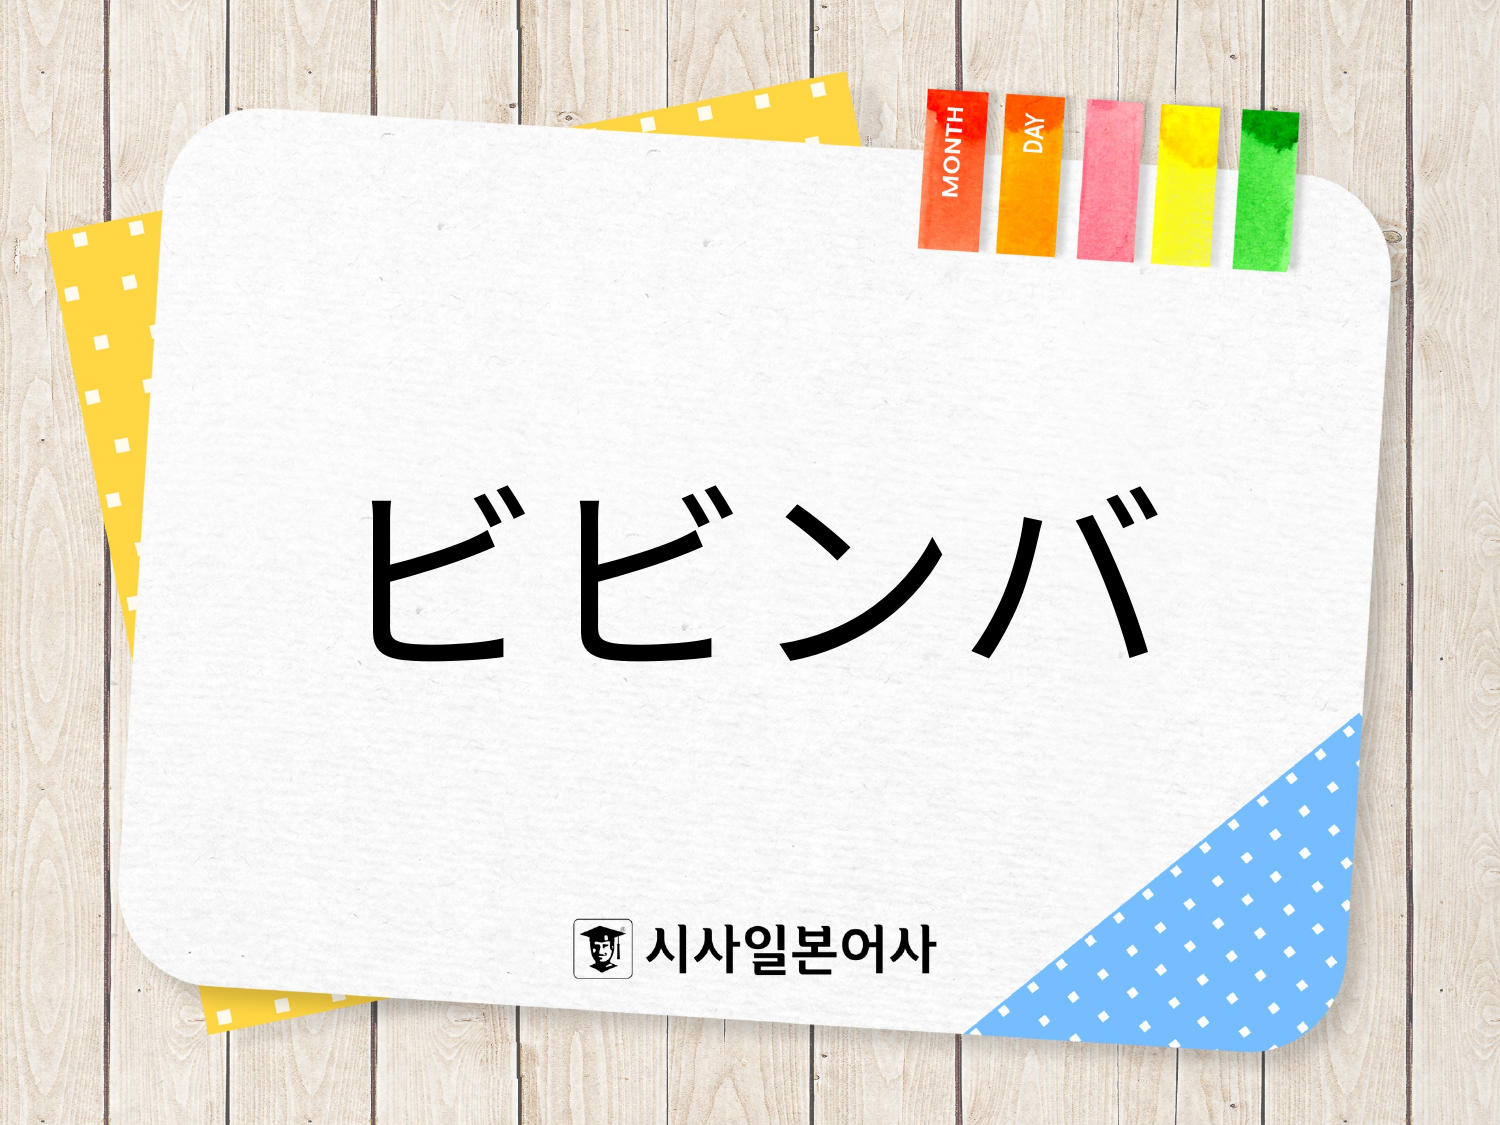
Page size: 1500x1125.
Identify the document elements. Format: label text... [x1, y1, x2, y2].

title ビビンバ [75, 338, 1425, 811]
picture [0, 0, 1500, 1125]
